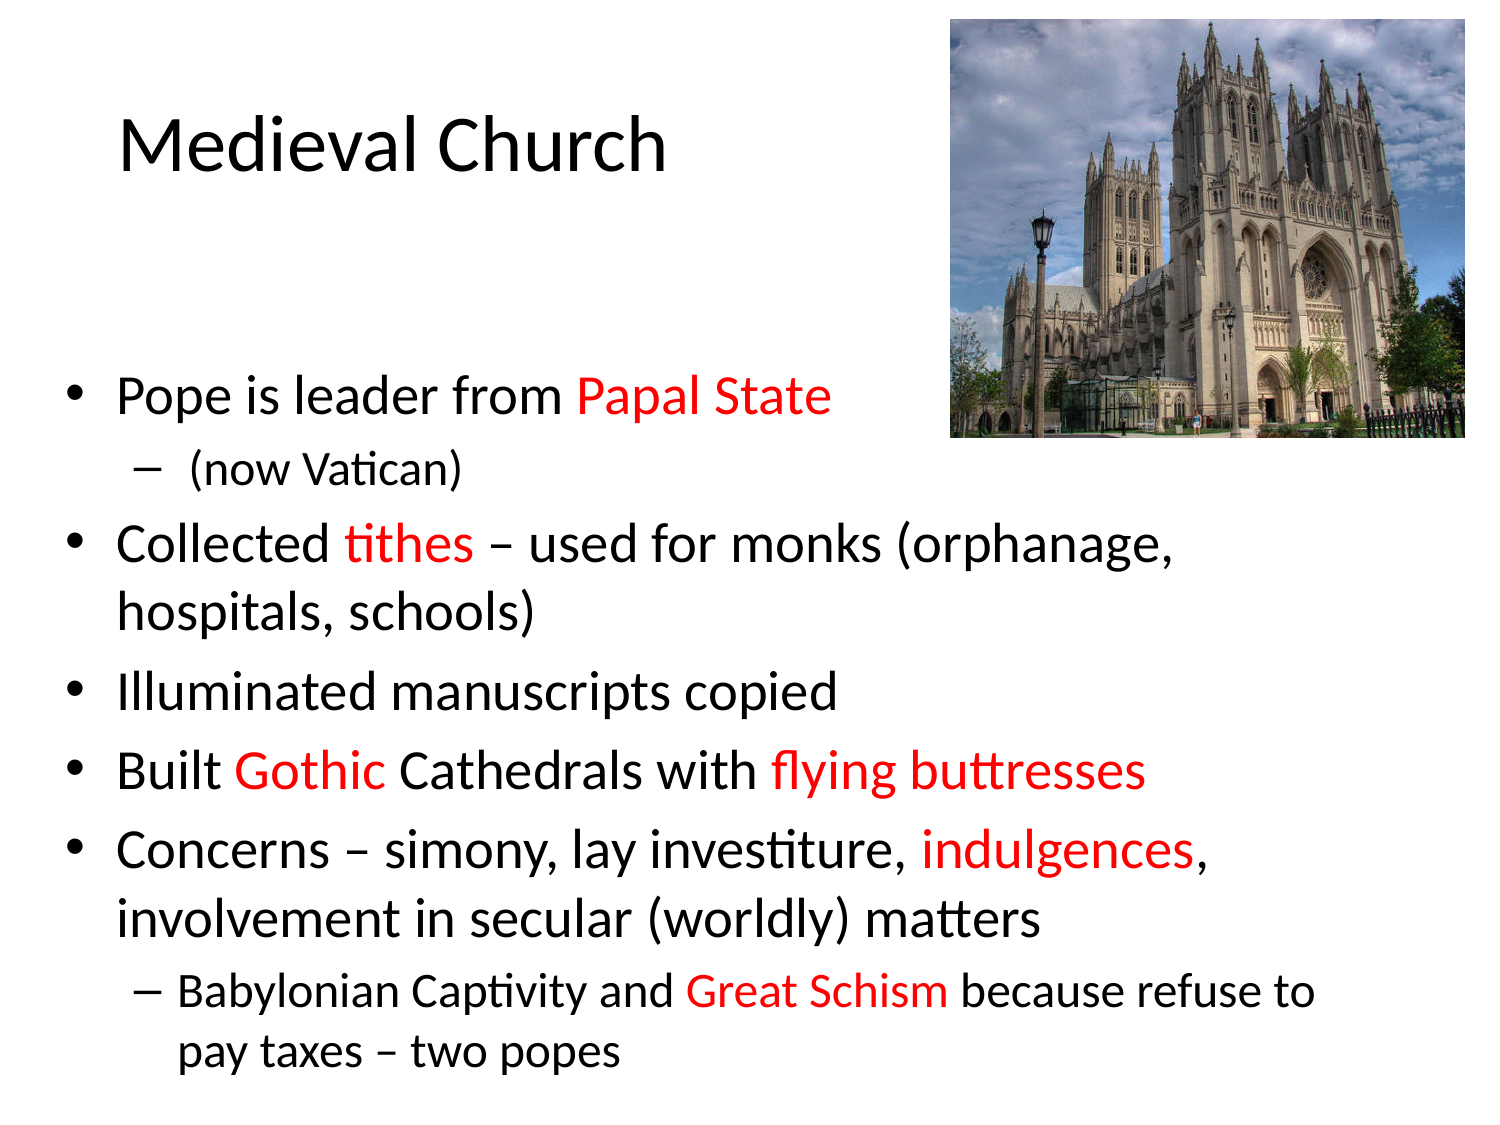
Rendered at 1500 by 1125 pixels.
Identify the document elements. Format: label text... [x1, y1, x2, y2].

picture [949, 19, 1465, 438]
list Pope is leader from Papal State (now Vatican) Collected tithes – used for monks (orphanage, hospitals, schools) Illuminated manuscripts copied Built Gothic Cathedrals with flying buttresses Concerns – simony, lay investiture, indulgences, involvement in secular (worldly) matters Babylonian Captivity and Great Schism because refuse to pay taxes – two popes [50, 350, 1400, 1093]
title Medieval Church [75, 45, 713, 233]
